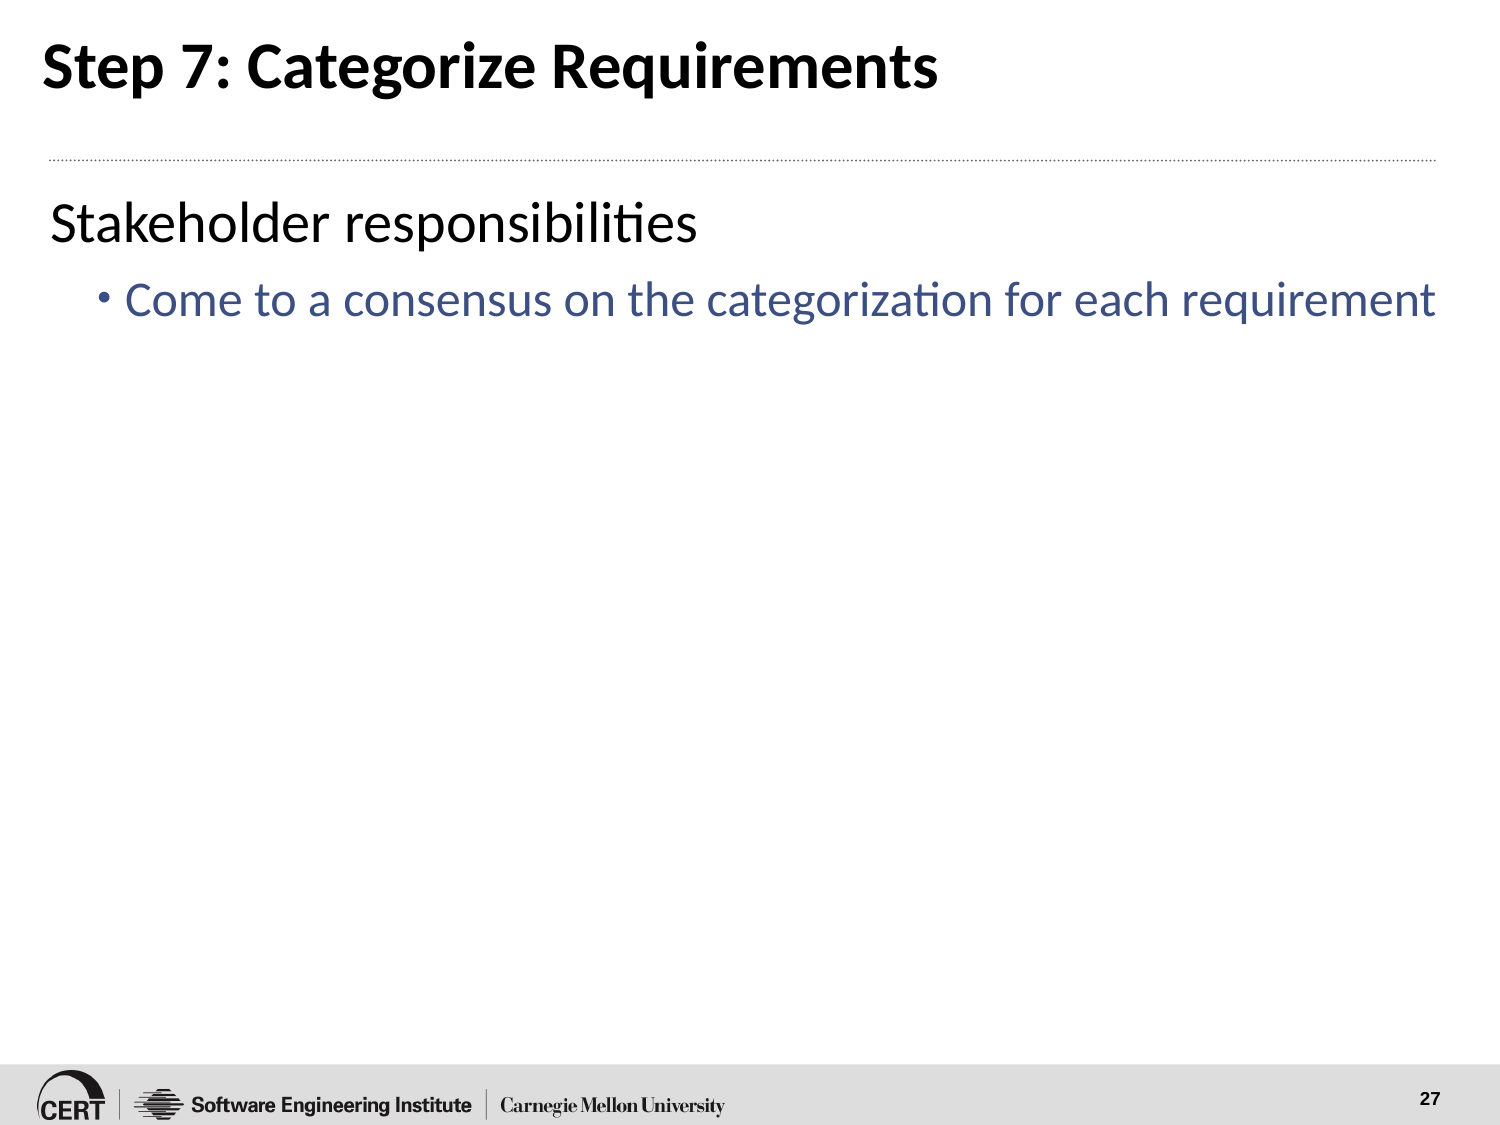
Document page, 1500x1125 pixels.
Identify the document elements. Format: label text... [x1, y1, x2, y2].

title Step 7: Categorize Requirements [42, 37, 1434, 155]
list Stakeholder responsibilities Come to a consensus on the categorization for each requirement [49, 187, 1438, 1001]
picture [37, 1069, 725, 1122]
